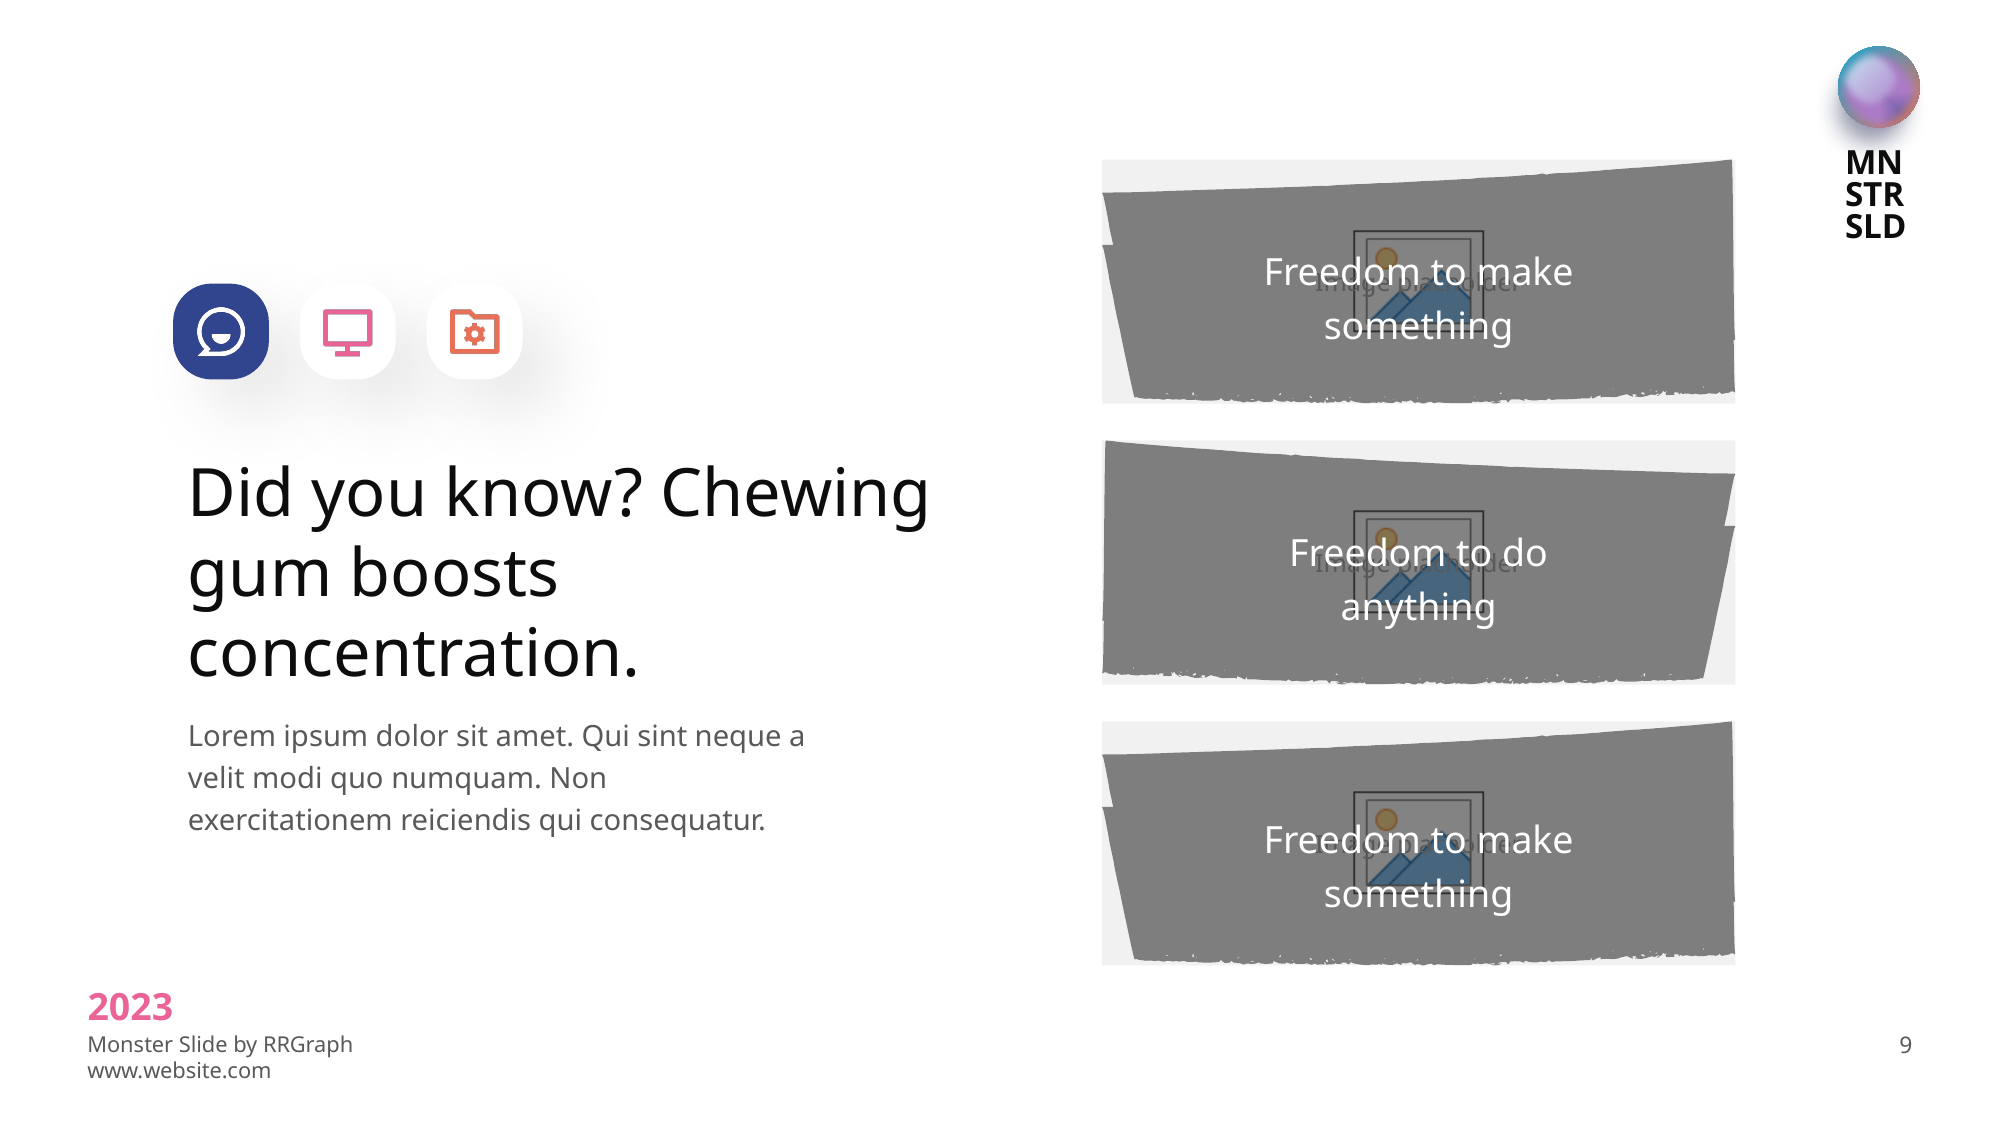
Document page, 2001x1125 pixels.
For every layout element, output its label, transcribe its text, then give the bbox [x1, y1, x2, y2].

text_box Lorem ipsum dolor sit amet. Qui sint neque a velit modi quo numquam. Non exercitationem reiciendis qui consequatur. [173, 702, 827, 844]
picture [1102, 440, 1736, 685]
picture [1102, 721, 1736, 966]
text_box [426, 283, 523, 380]
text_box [299, 283, 396, 380]
text_box Did you know? Chewing gum boosts concentration. [173, 442, 972, 698]
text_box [173, 283, 269, 380]
picture [1102, 159, 1736, 404]
